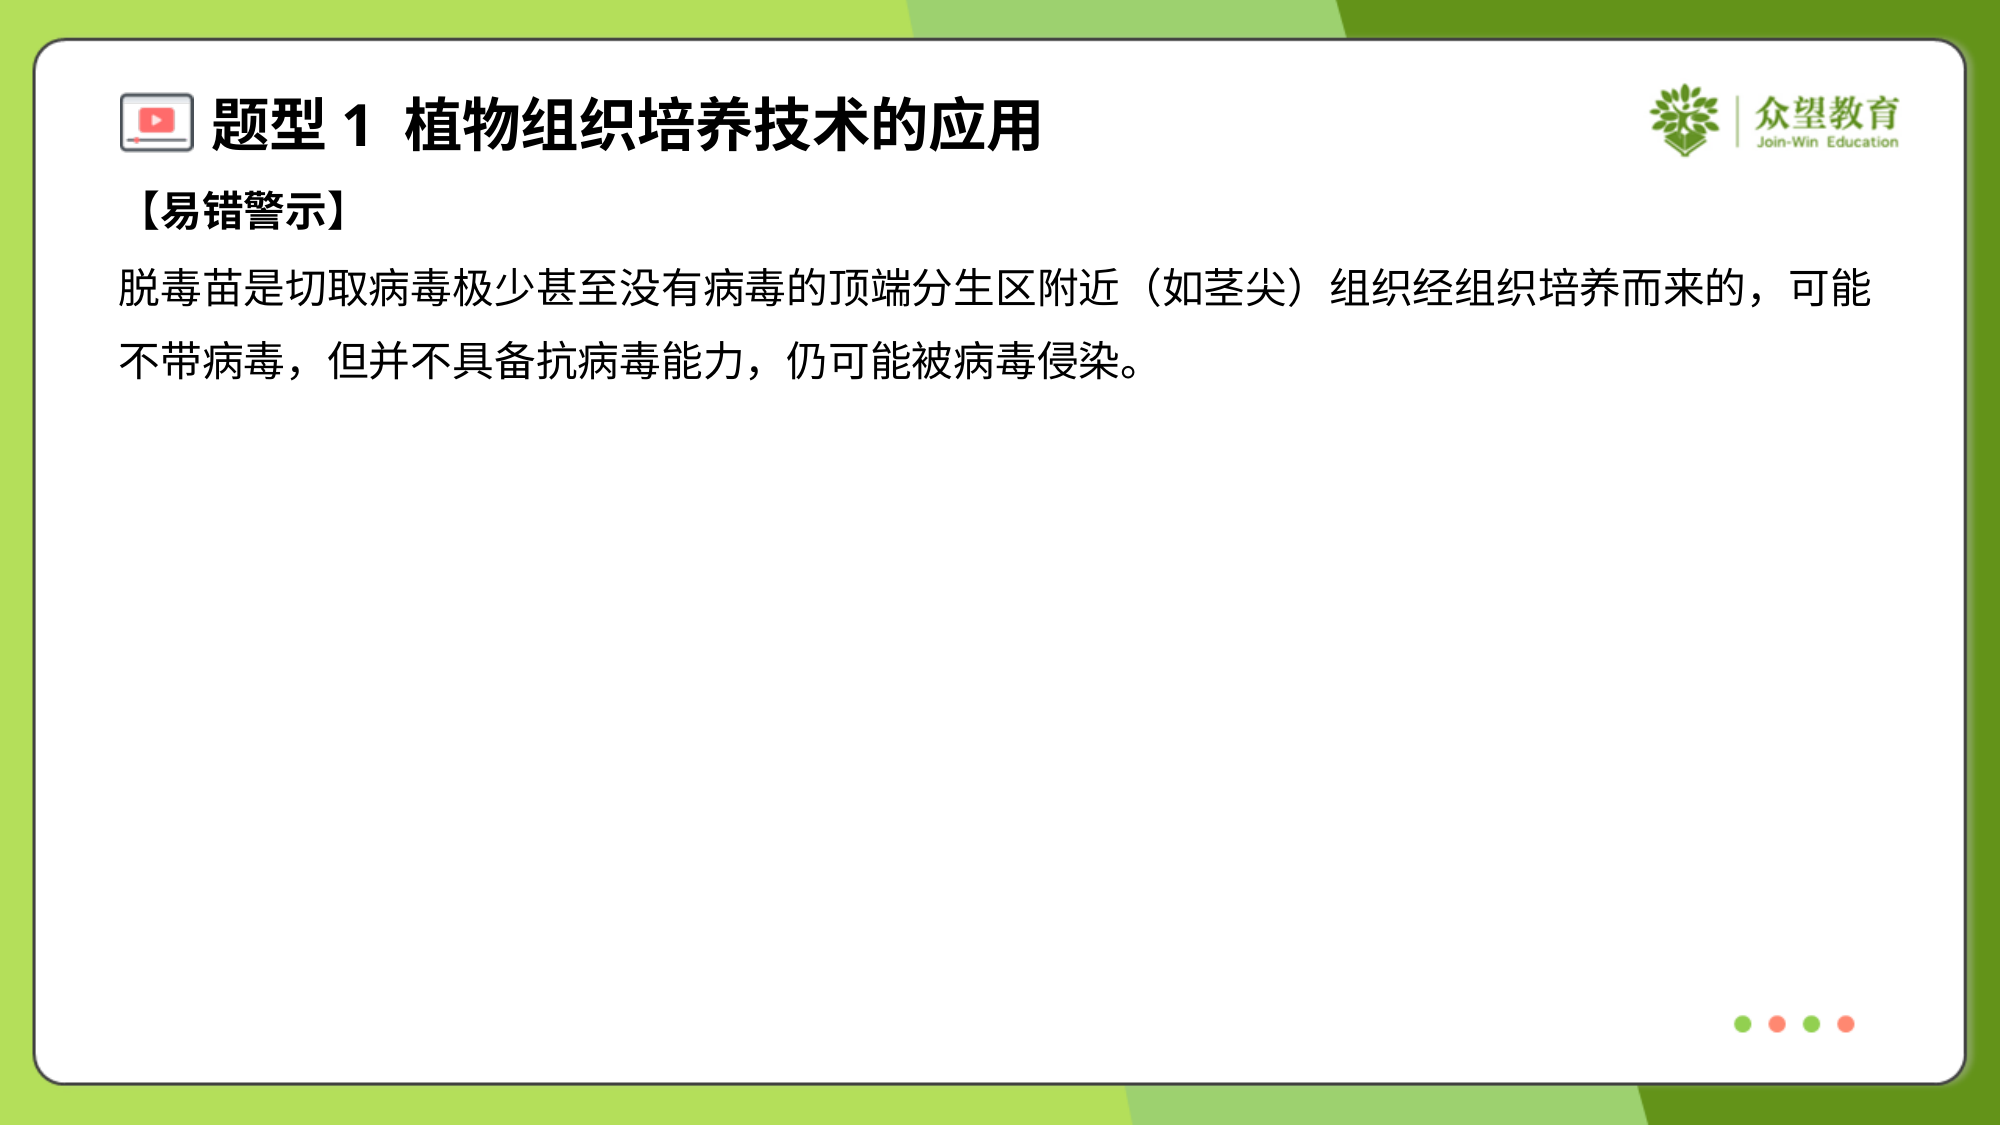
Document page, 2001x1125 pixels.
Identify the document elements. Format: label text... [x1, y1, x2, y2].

picture [0, 0, 2000, 1125]
text_box 【易错警示】 脱毒苗是切取病毒极少甚至没有病毒的顶端分生区附近（如茎尖）组织经组织培养而来的，可能 不带病毒，但并不具备抗病毒能力，仍可能被病毒侵染。 [118, 159, 1883, 377]
